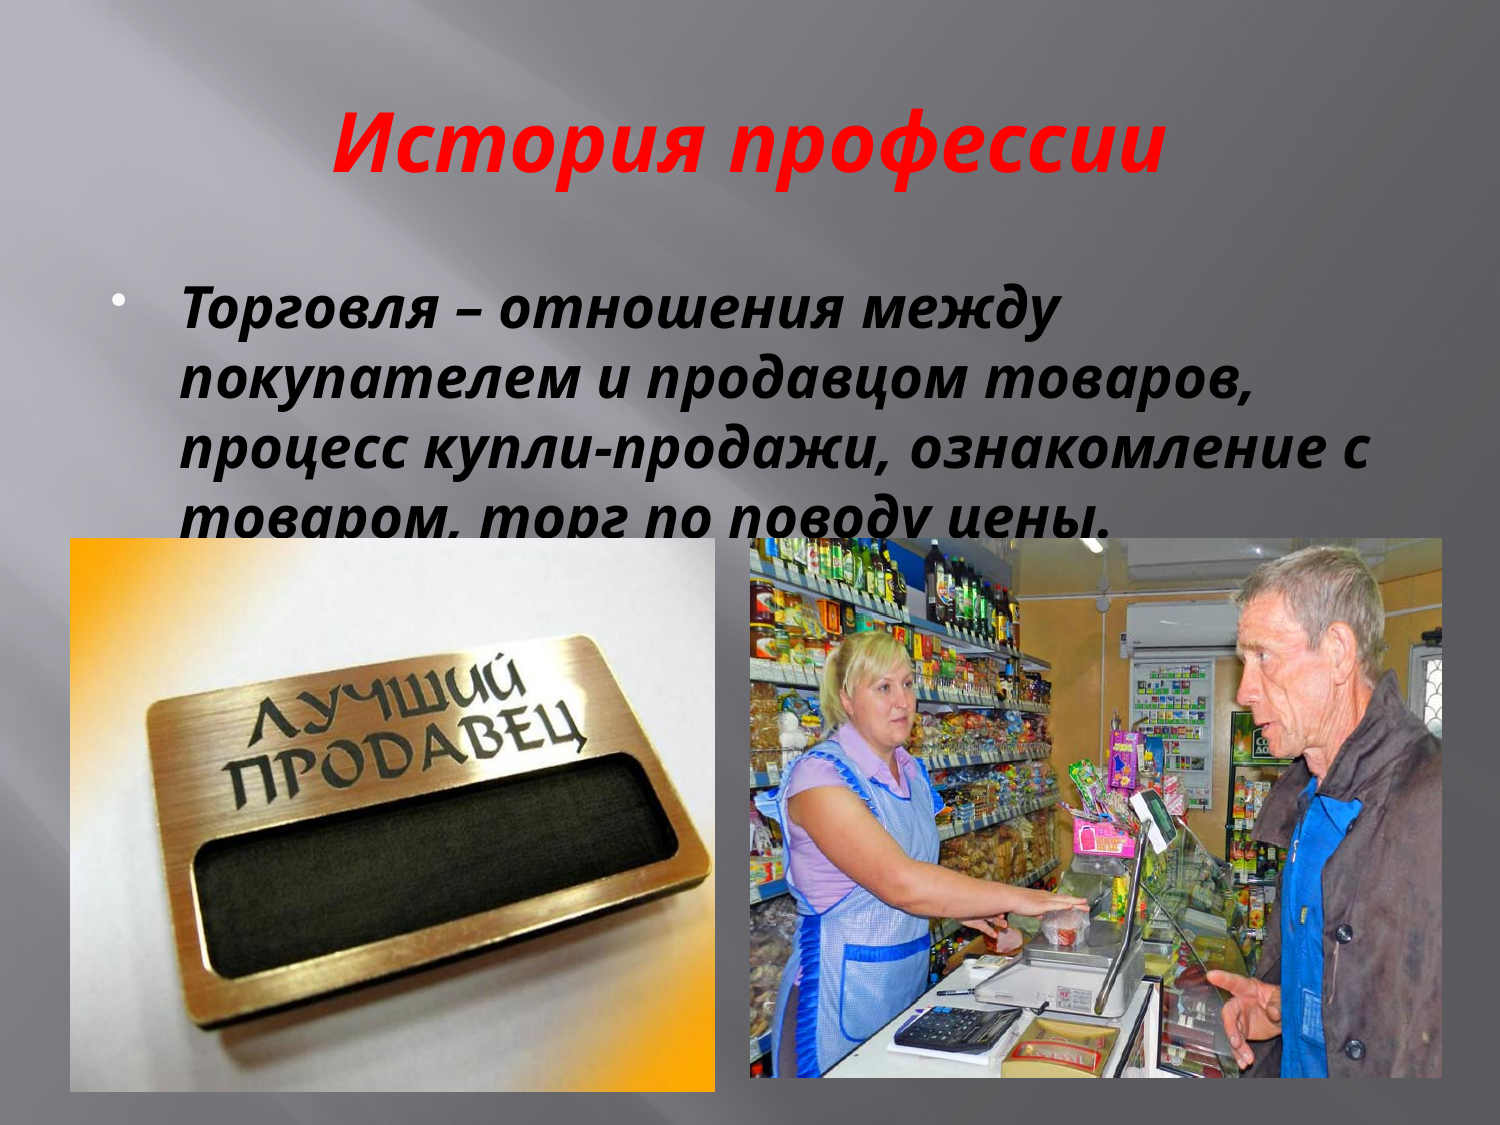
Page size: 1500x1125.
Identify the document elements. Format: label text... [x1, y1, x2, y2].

picture [70, 538, 716, 1093]
title История профессии [75, 45, 1425, 233]
picture [749, 538, 1442, 1079]
list Торговля – отношения между покупателем и продавцом товаров, процесс купли-продажи, ознакомление с товаром, торг по поводу цены. [75, 262, 1425, 560]
